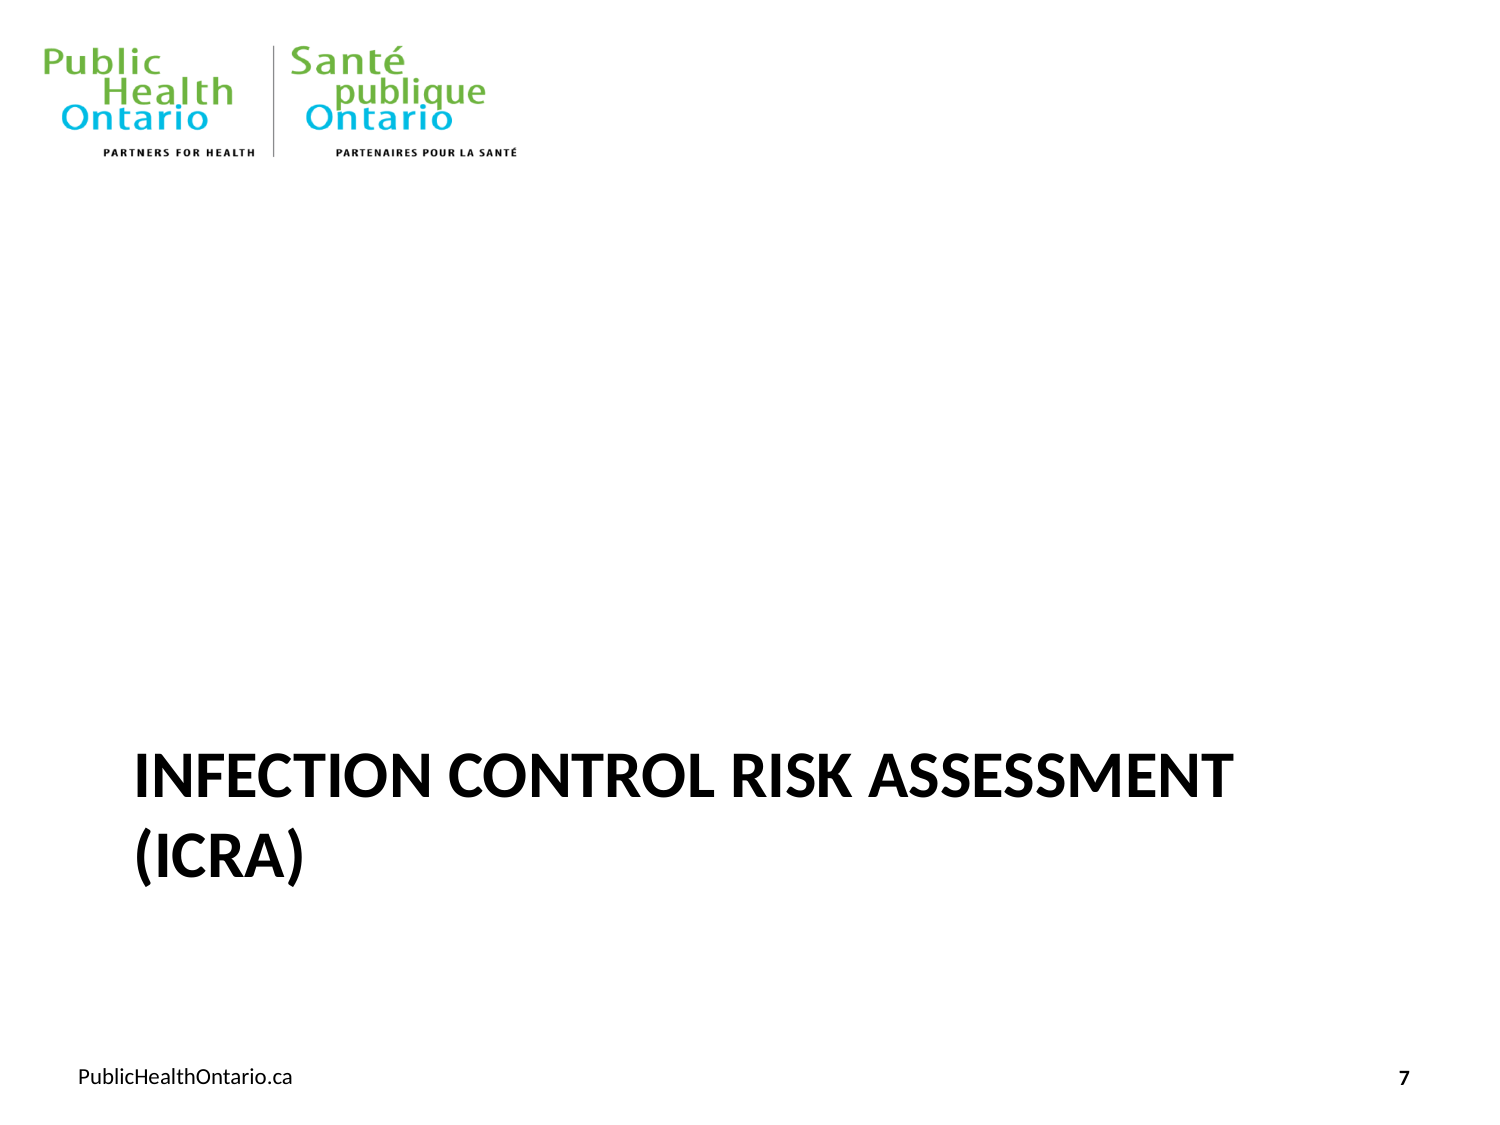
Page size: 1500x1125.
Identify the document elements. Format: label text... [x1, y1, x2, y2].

title Infection Control Risk Assessment (ICRA) [118, 722, 1394, 947]
picture [37, 37, 525, 165]
slide_number 7 [1287, 1057, 1425, 1096]
